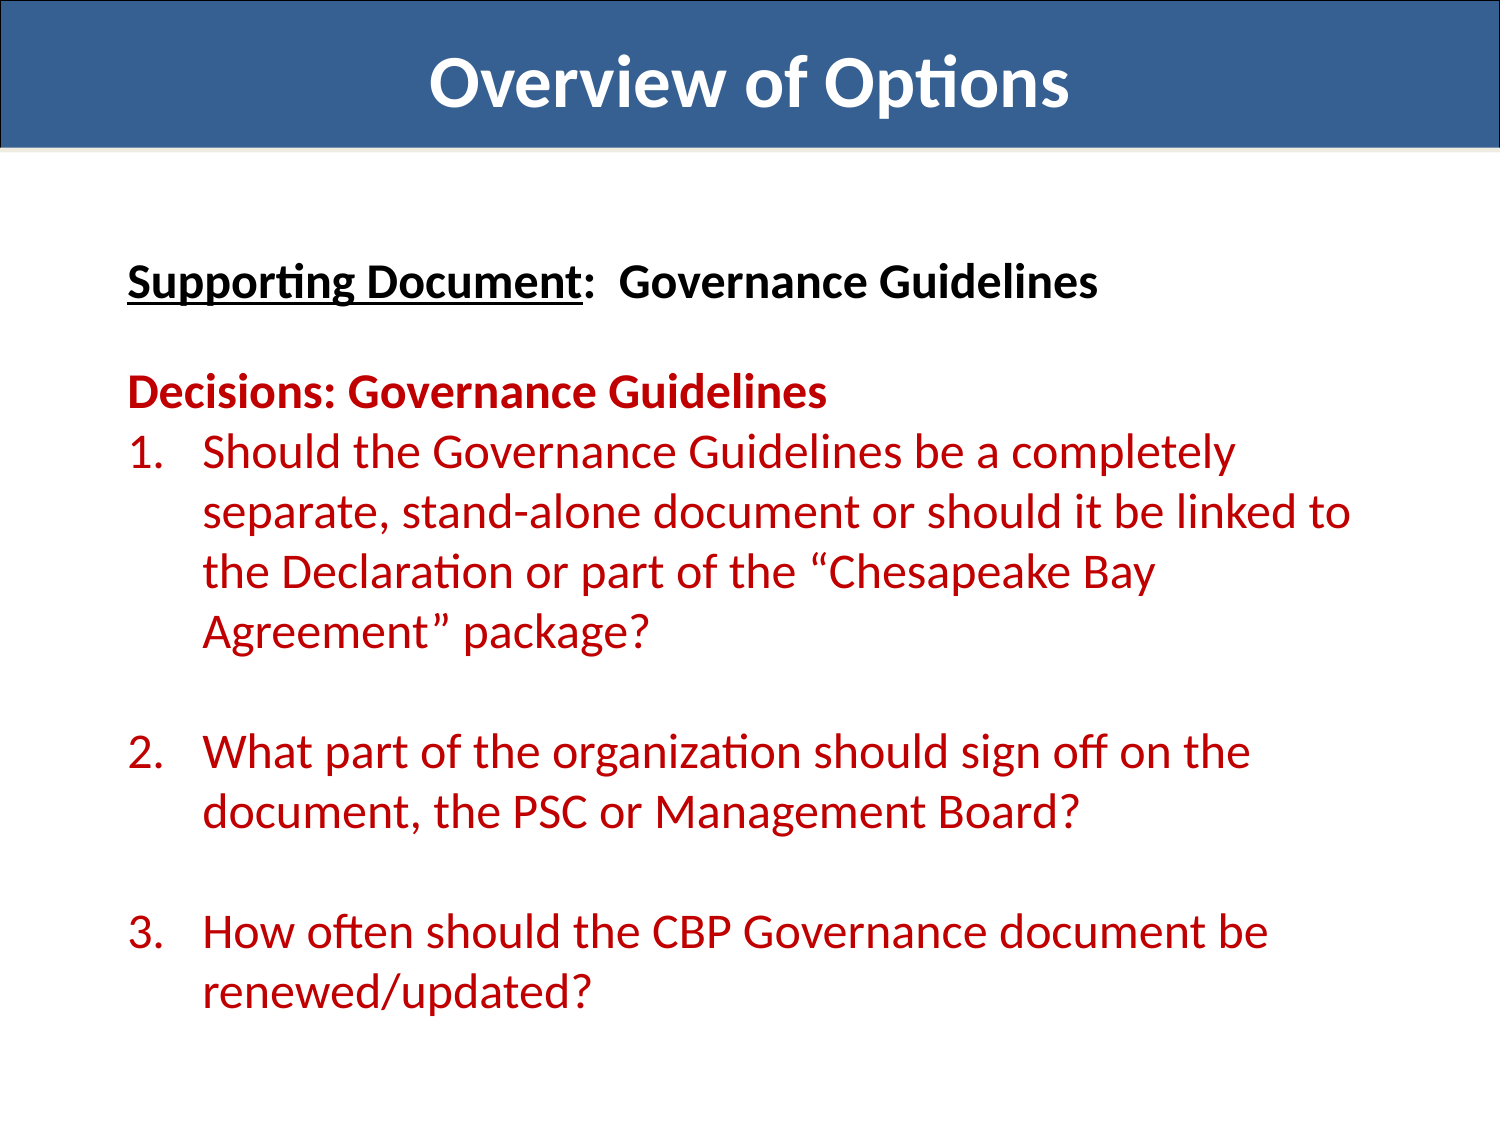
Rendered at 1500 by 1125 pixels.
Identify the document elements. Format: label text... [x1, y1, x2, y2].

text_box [0, 0, 1500, 151]
text_box Supporting Document: Governance Guidelines Decisions: Governance Guidelines Should the Governance Guidelines be a completely separate, stand-alone document or should it be linked to the Declaration or part of the “Chesapeake Bay Agreement” package? What part of the organization should sign off on the document, the PSC or Management Board? How often should the CBP Governance document be renewed/updated? [112, 210, 1413, 1102]
